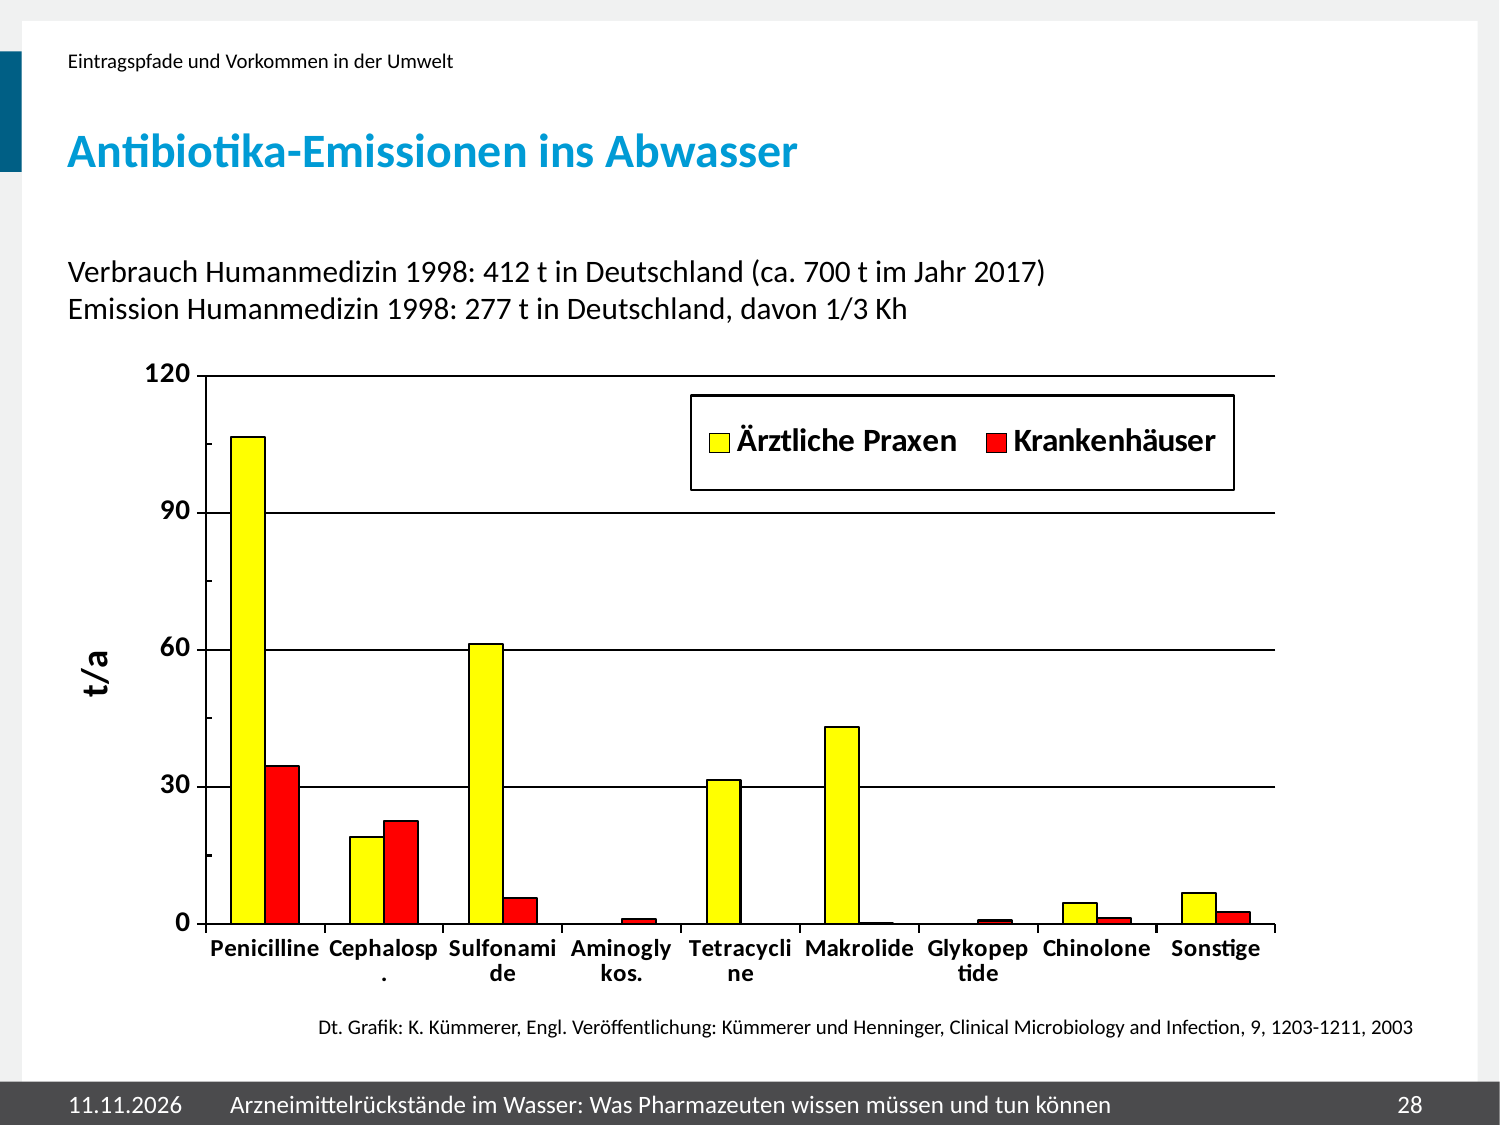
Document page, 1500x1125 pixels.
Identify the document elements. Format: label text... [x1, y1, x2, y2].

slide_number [68, 1082, 230, 1125]
title Antibiotika-Emissionen ins Abwasser [67, 77, 1418, 178]
text_box Dt. Grafik: K. Kümmerer, Engl. Veröffentlichung: Kümmerer und Henninger, Clinical Microbiology and Infection, 9, 1203-1211, 2003 [289, 1006, 1422, 1047]
slide_number 28 [1331, 1082, 1423, 1125]
list Eintragspfade und Vorkommen in der Umwelt [67, 47, 1415, 85]
text_box Verbrauch Humanmedizin 1998: 412 t in Deutschland (ca. 700 t im Jahr 2017) Emission Humanmedizin 1998: 277 t in Deutschland, davon 1/3 Kh [53, 243, 1388, 334]
footer Arzneimittelrückstände im Wasser: Was Pharmazeuten wissen müssen und tun können [230, 1082, 1223, 1125]
chart [67, 349, 1282, 988]
